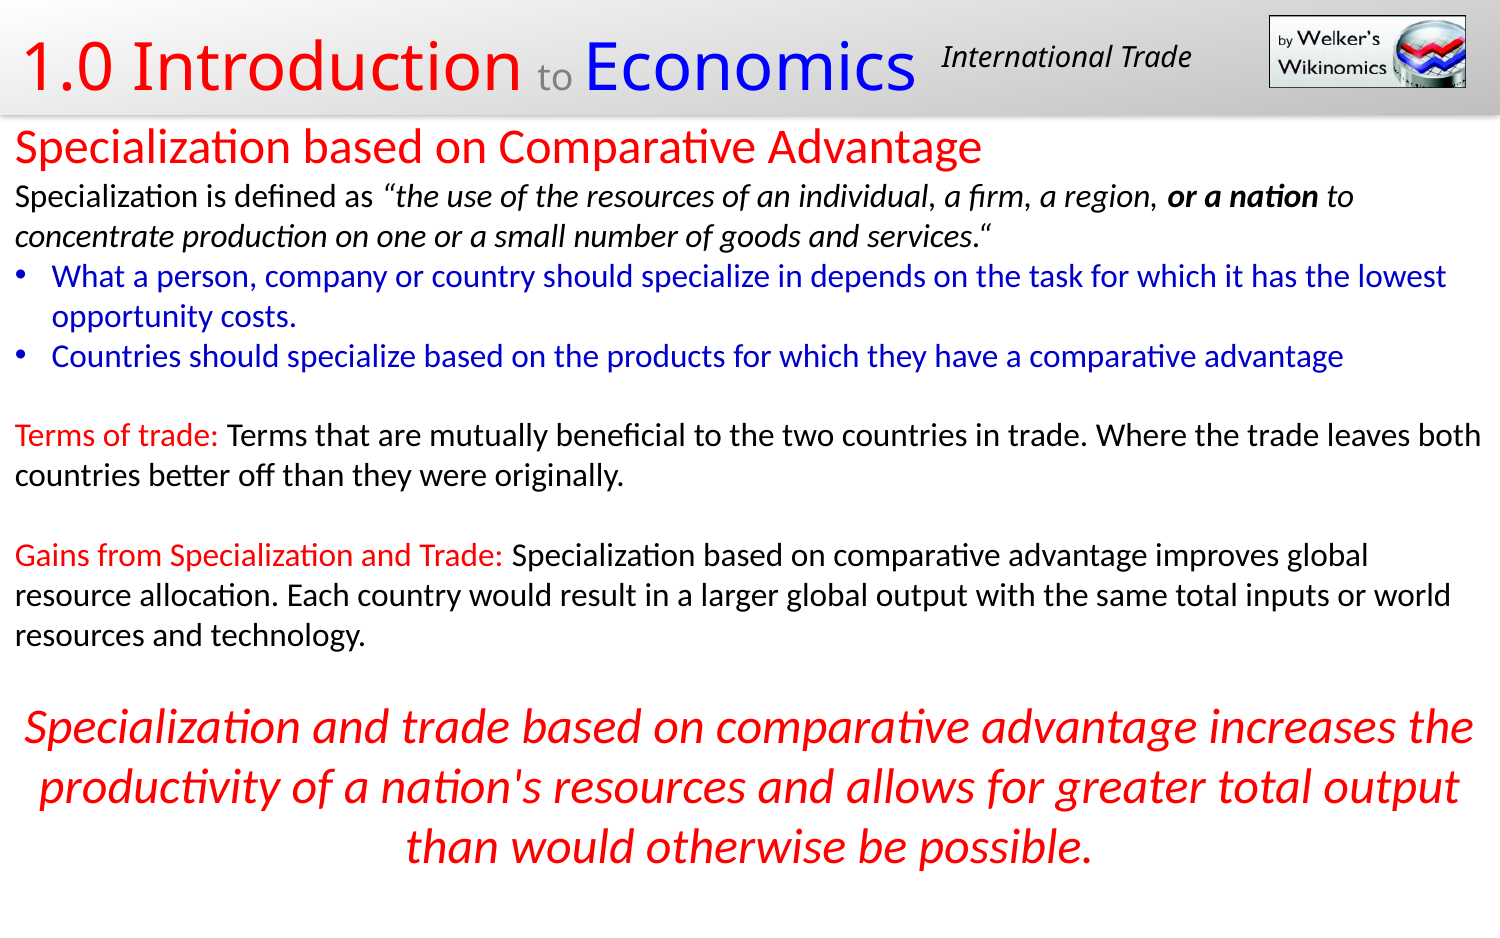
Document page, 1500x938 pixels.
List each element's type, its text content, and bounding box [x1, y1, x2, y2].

picture [1269, 15, 1466, 88]
text_box International Trade [829, 30, 1313, 81]
text_box Specialization based on Comparative Advantage Specialization is defined as “the use of the resources of an individual, a firm, a region, or a nation to concentrate production on one or a small number of goods and services.“ What a person, company or country should specialize in depends on the task for which it has the lowest opportunity costs. Countries should specialize based on the products for which they have a comparative advantage Terms of trade: Terms that are mutually beneficial to the two countries in trade. Where the trade leaves both countries better off than they were originally. Gains from Specialization and Trade: Specialization based on comparative advantage improves global resource allocation. Each country would result in a larger global output with the same total inputs or world resources and technology. Specialization and trade based on comparative advantage increases the productivity of a nation's resources and allows for greater total output than would otherwise be possible. [0, 106, 1500, 881]
